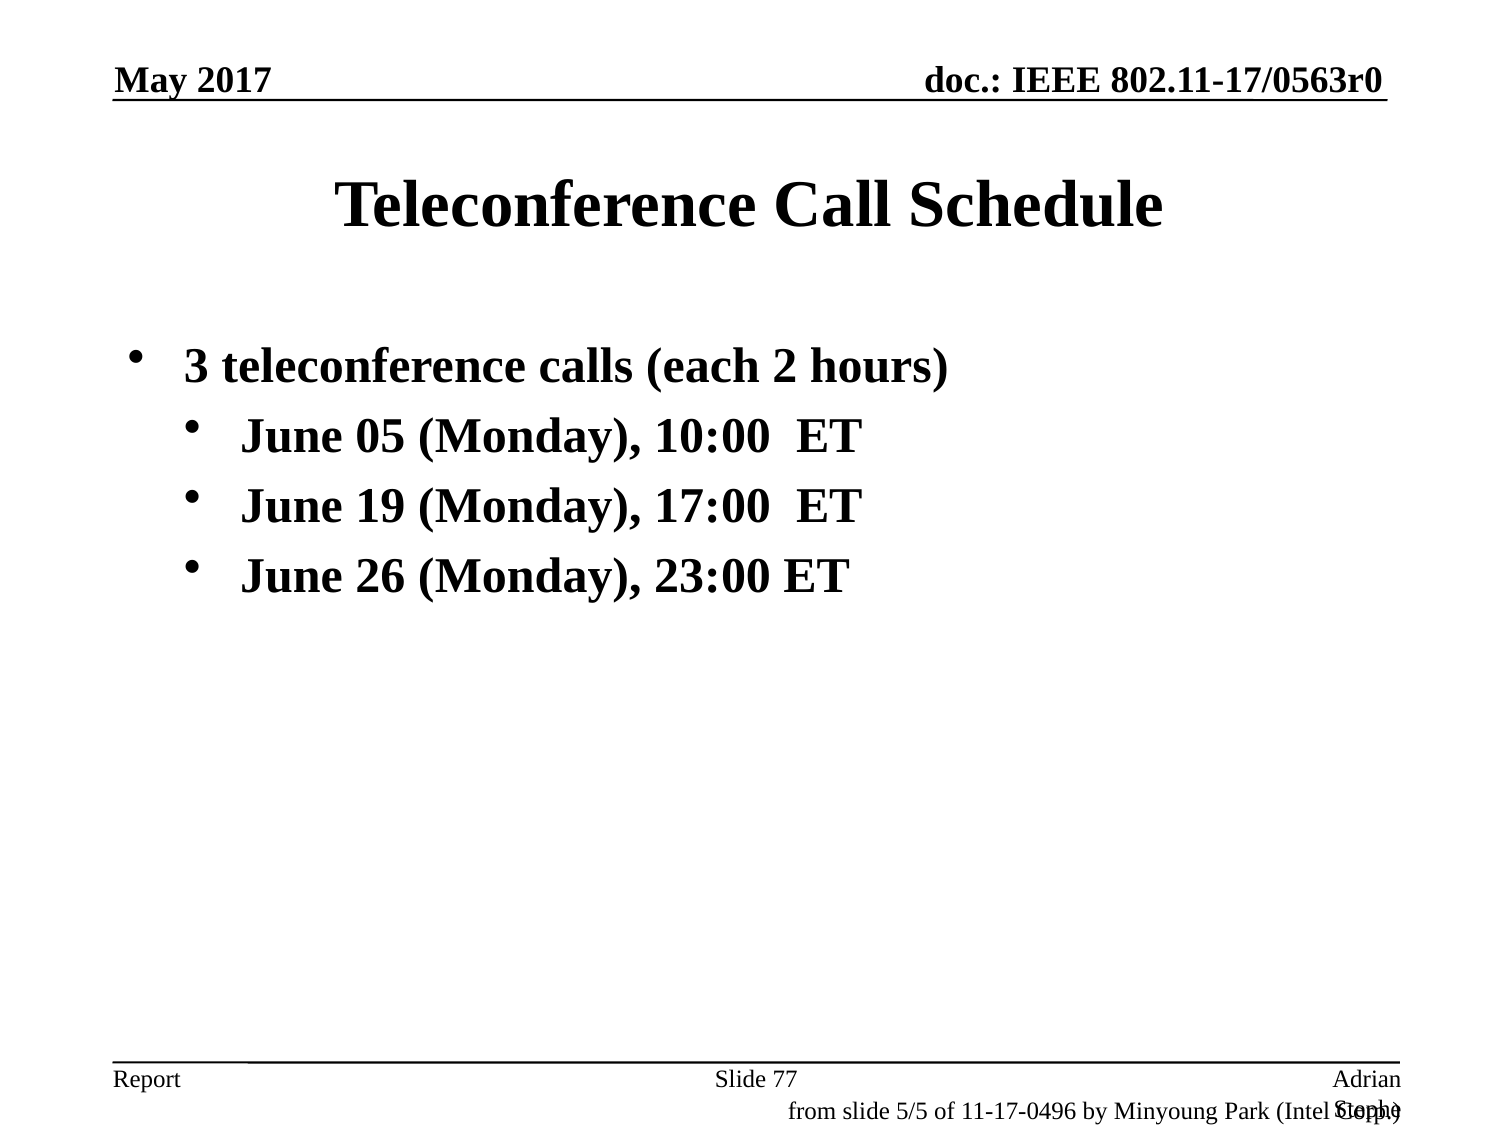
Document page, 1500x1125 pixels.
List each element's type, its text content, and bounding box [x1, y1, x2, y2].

slide_number Slide 77 [711, 1061, 801, 1087]
footer Adrian Stephens, Intel Corporation [1324, 1061, 1402, 1087]
list 3 teleconference calls (each 2 hours) June 05 (Monday), 10:00 ET June 19 (Monday), 17:00 ET June 26 (Monday), 23:00 ET [112, 324, 1388, 1000]
title Teleconference Call Schedule [112, 112, 1388, 288]
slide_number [114, 54, 374, 101]
text_box from slide 5/5 of 11-17-0496 by Minyoung Park (Intel Corp.) [343, 1087, 1417, 1125]
